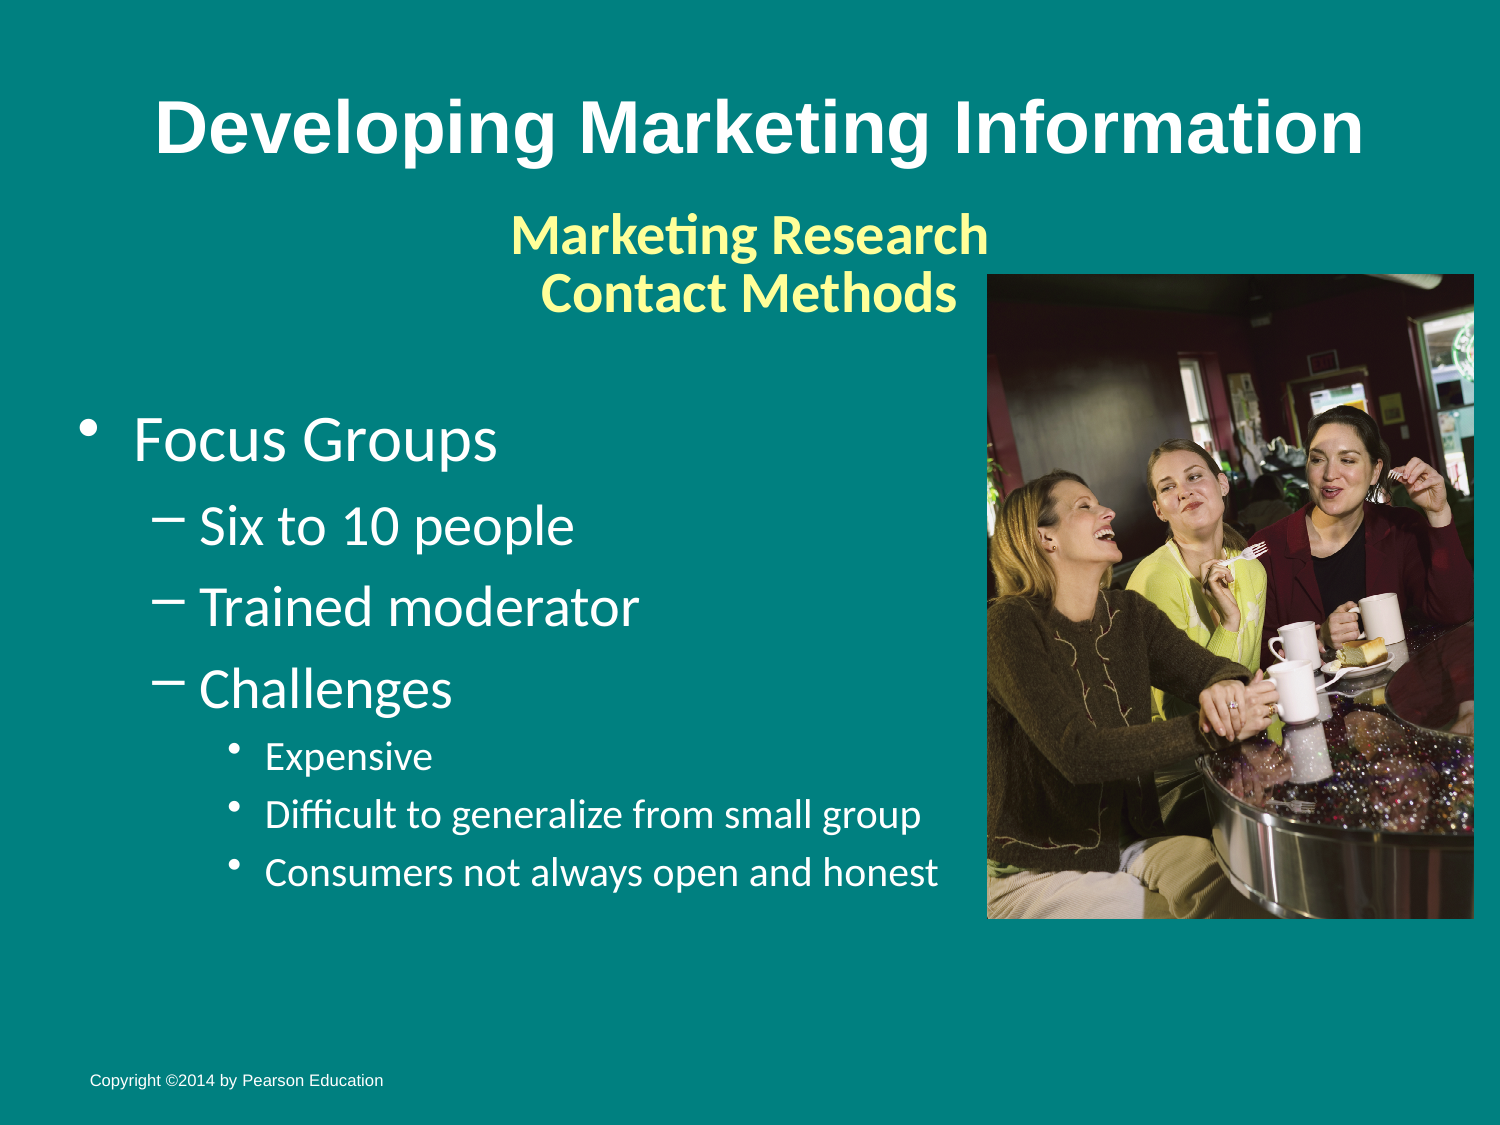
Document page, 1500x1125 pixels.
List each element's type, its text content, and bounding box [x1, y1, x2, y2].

list Focus Groups Six to 10 people Trained moderator Challenges Expensive Difficult to generalize from small group Consumers not always open and honest [62, 387, 963, 1063]
list Marketing Research Contact Methods [0, 199, 1500, 251]
picture [987, 274, 1474, 919]
text_box Copyright ©2014 by Pearson Education [74, 1062, 825, 1098]
title Developing Marketing Information [0, 37, 1500, 199]
